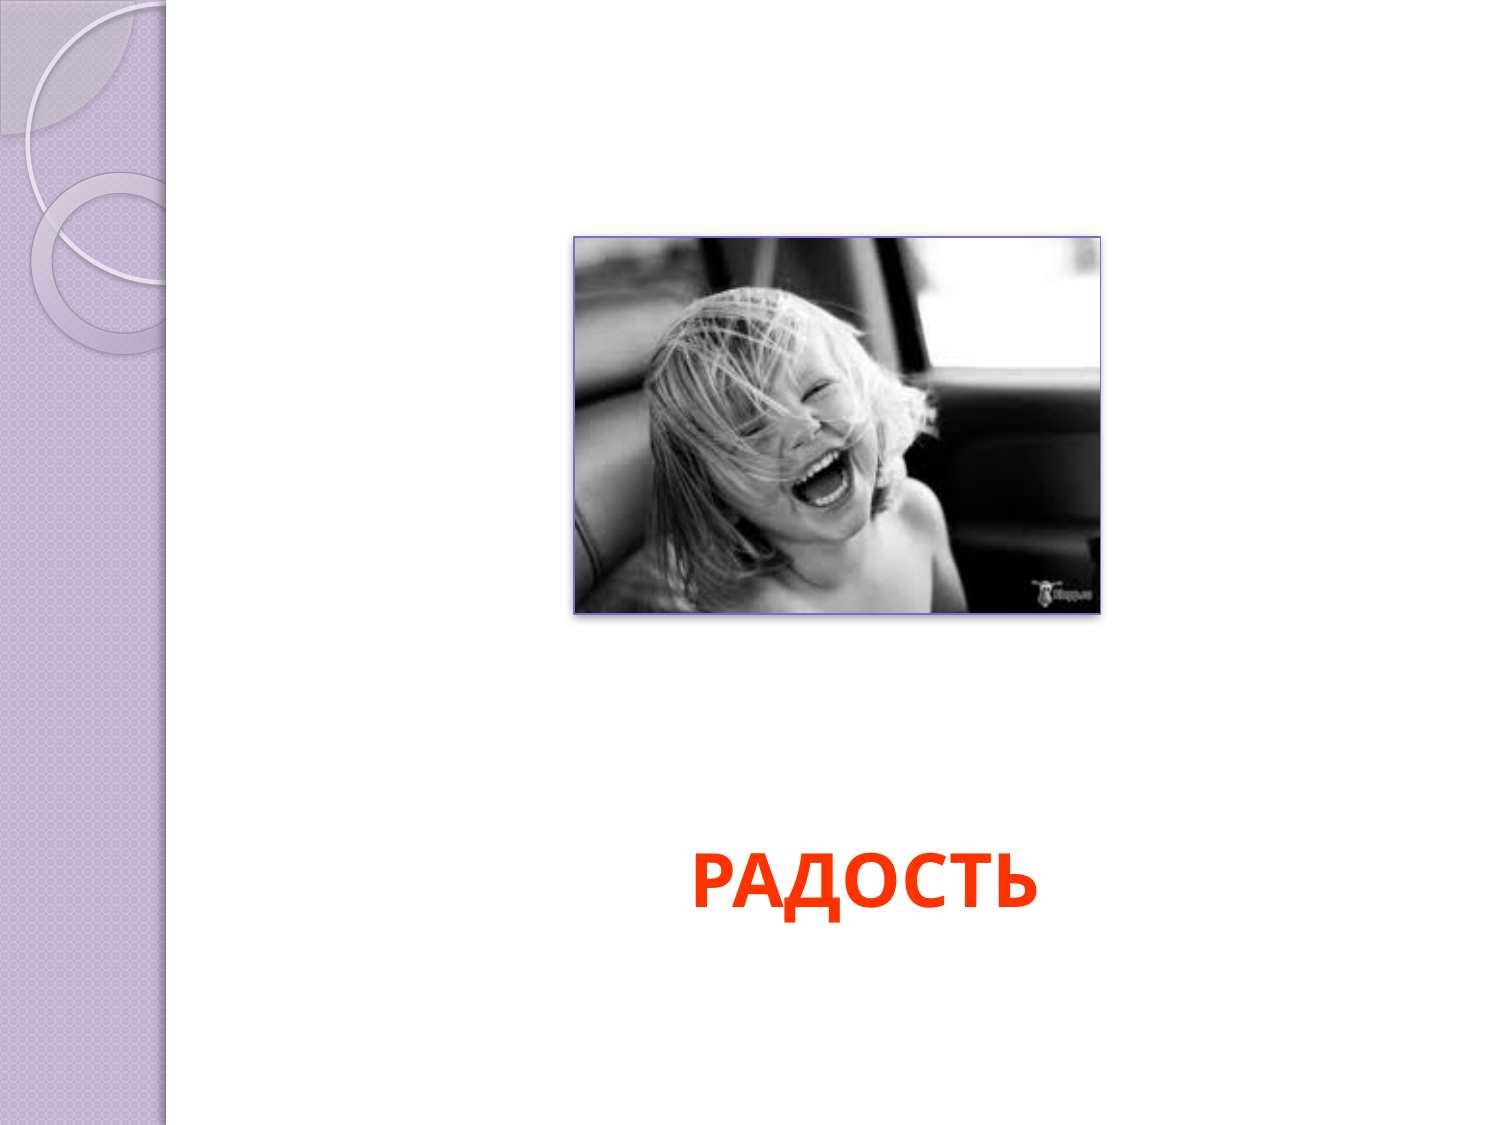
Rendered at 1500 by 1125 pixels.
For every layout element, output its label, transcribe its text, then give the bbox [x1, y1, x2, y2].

text_box РАДОСТЬ [675, 824, 1074, 930]
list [574, 237, 1101, 614]
